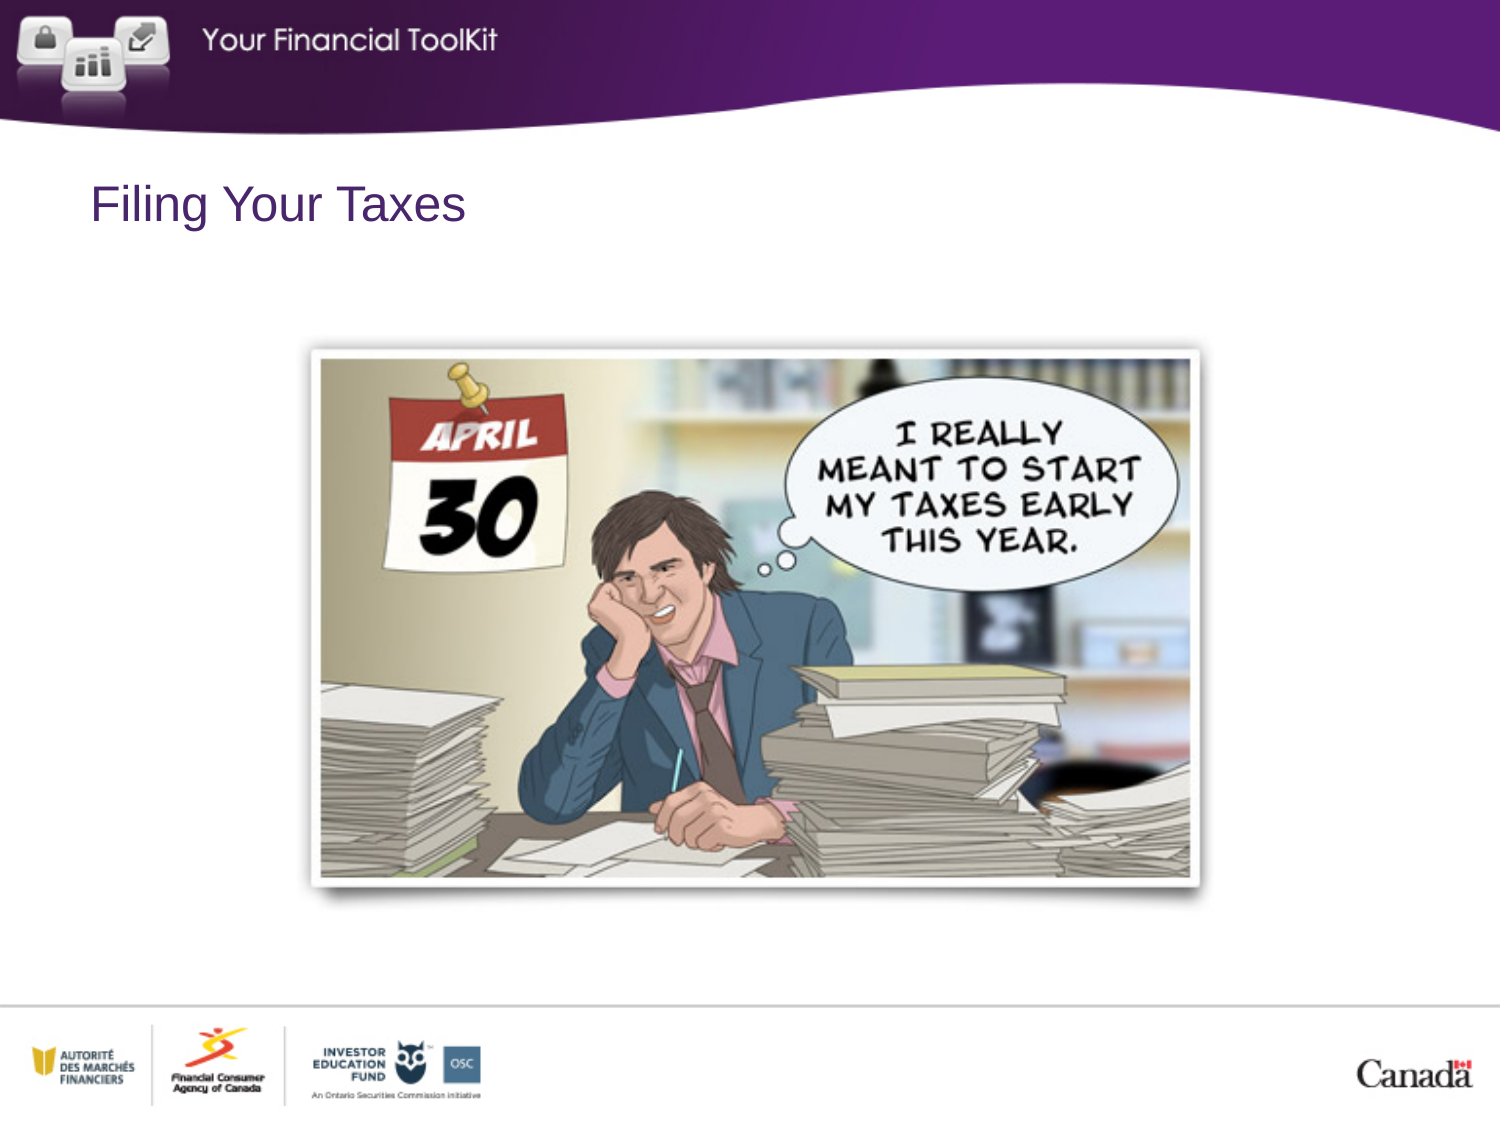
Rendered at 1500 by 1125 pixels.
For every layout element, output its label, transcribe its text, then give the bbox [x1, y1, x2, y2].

title Filing Your Taxes [75, 164, 1211, 306]
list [296, 333, 1215, 919]
picture [0, 0, 1500, 1125]
